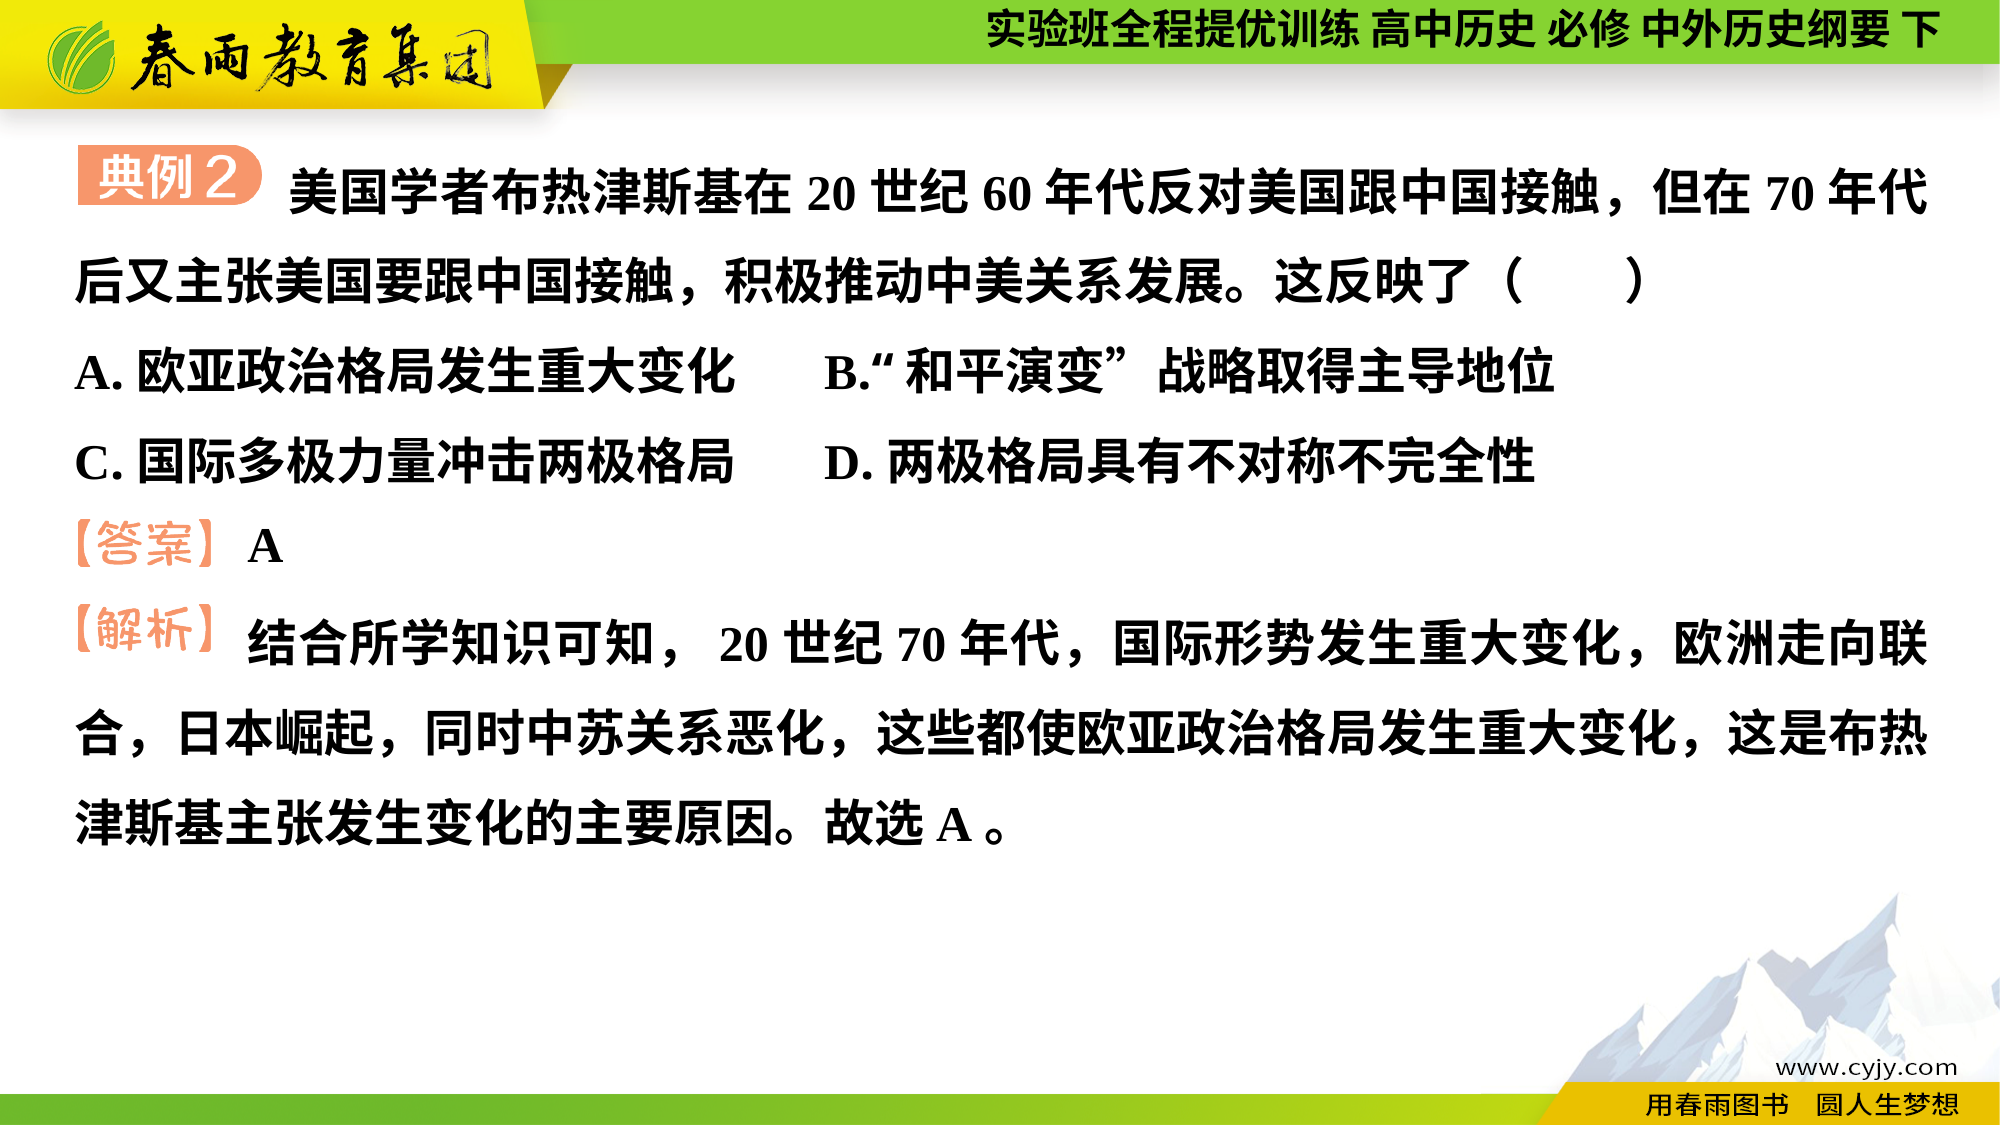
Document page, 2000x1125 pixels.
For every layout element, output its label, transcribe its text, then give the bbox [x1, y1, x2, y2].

text_box A [232, 504, 299, 574]
picture [0, 0, 2000, 1125]
list 美国学者布热津斯基在20世纪60年代反对美国跟中国接触，但在70年代后又主张美国要跟中国接触，积极推动中美关系发展。这反映了（ ） A.欧亚政治格局发生重大变化 B.“和平演变”战略取得主导地位 C.国际多极力量冲击两极格局 D.两极格局具有不对称不完全性 [59, 122, 1944, 502]
text_box 结合所学知识可知，20世纪70年代，国际形势发生重大变化，欧洲走向联合，日本崛起，同时中苏关系恶化，这些都使欧亚政治格局发生重大变化，这是布热津斯基主张发生变化的主要原因。故选A。 [59, 574, 1944, 860]
